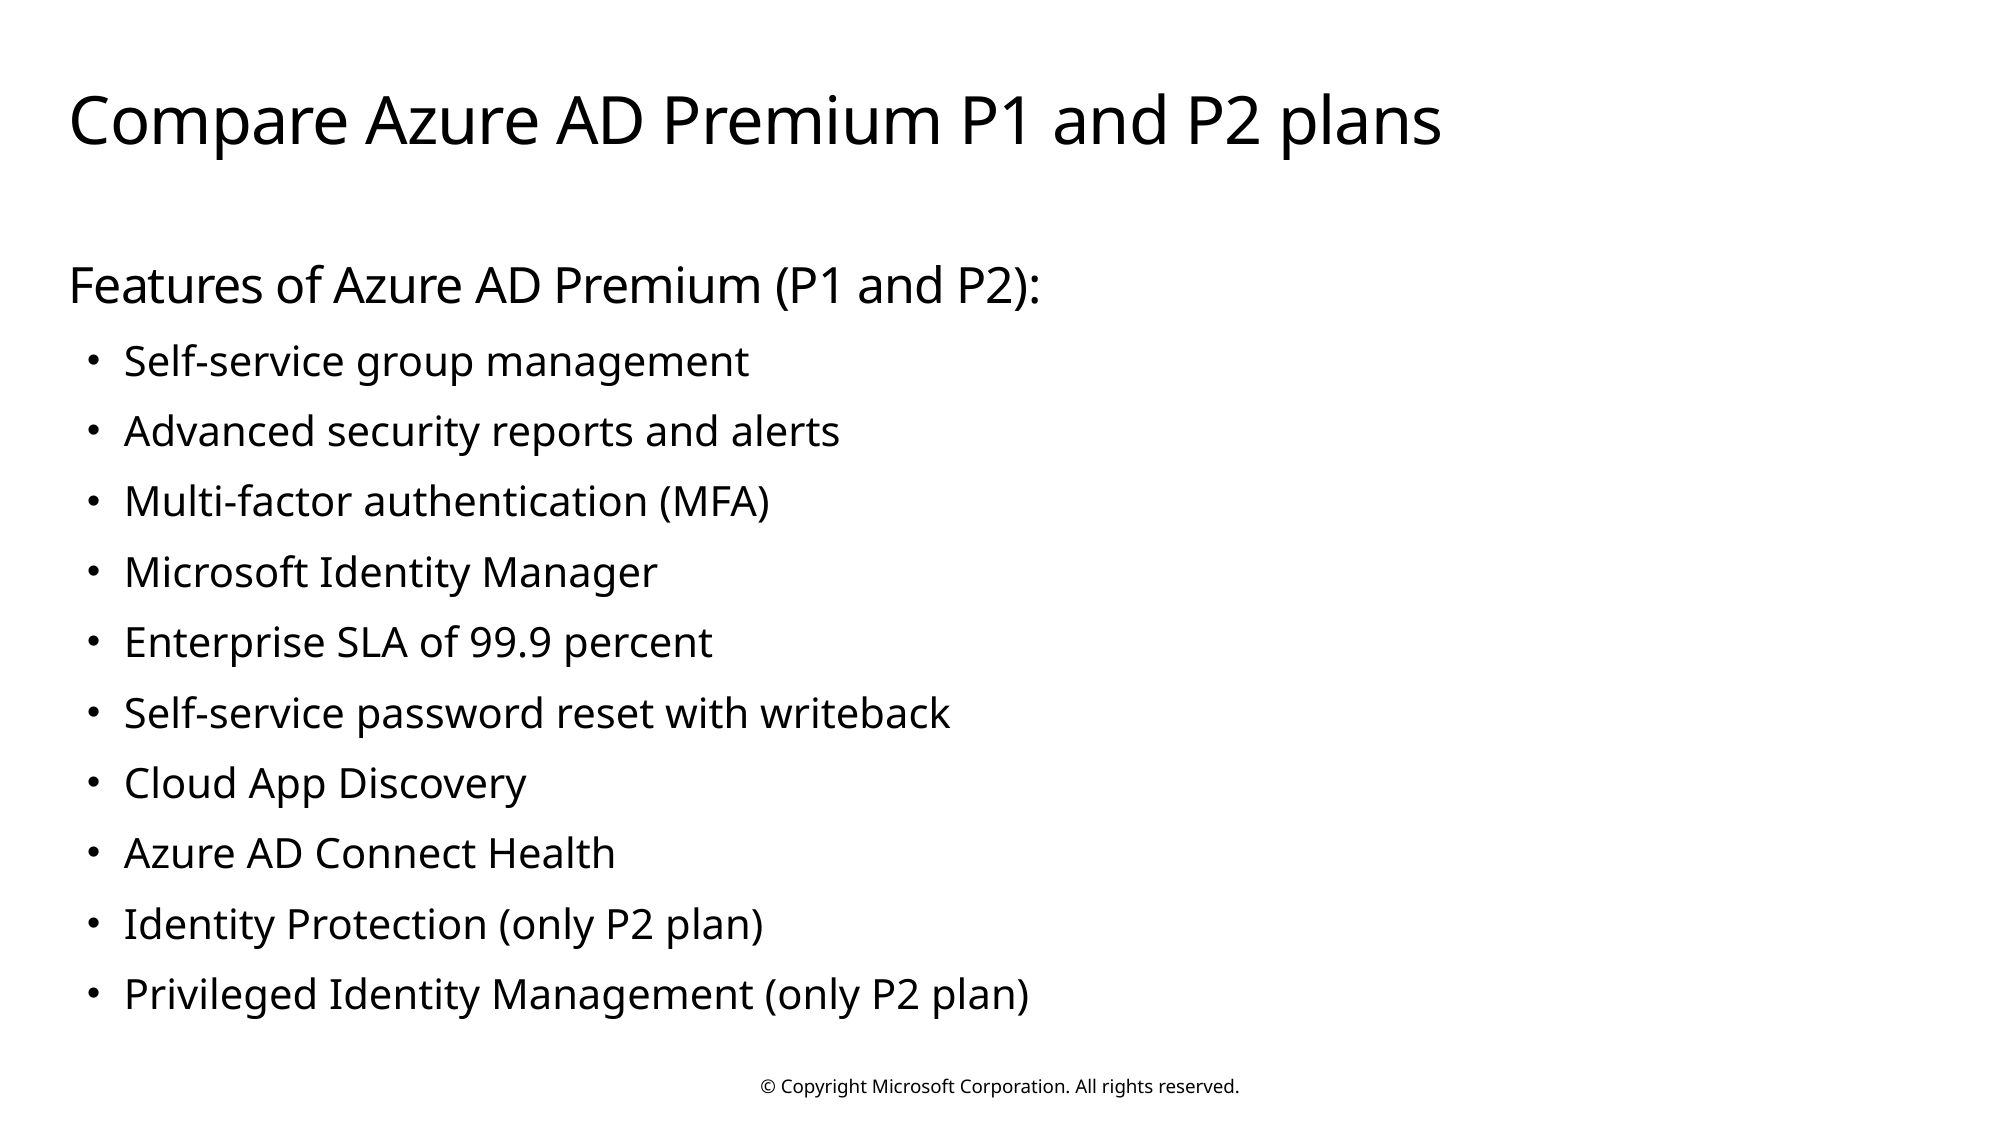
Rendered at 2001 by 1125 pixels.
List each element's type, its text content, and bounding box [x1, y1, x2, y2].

list Features of Azure AD Premium (P1 and P2): Self-service group management Advanced security reports and alerts Multi-factor authentication (MFA) Microsoft Identity Manager Enterprise SLA of 99.9 percent Self-service password reset with writeback Cloud App Discovery Azure AD Connect Health Identity Protection (only P2 plan) Privileged Identity Management (only P2 plan) [68, 238, 1930, 1117]
title Compare Azure AD Premium P1 and P2 plans [68, 72, 1930, 184]
